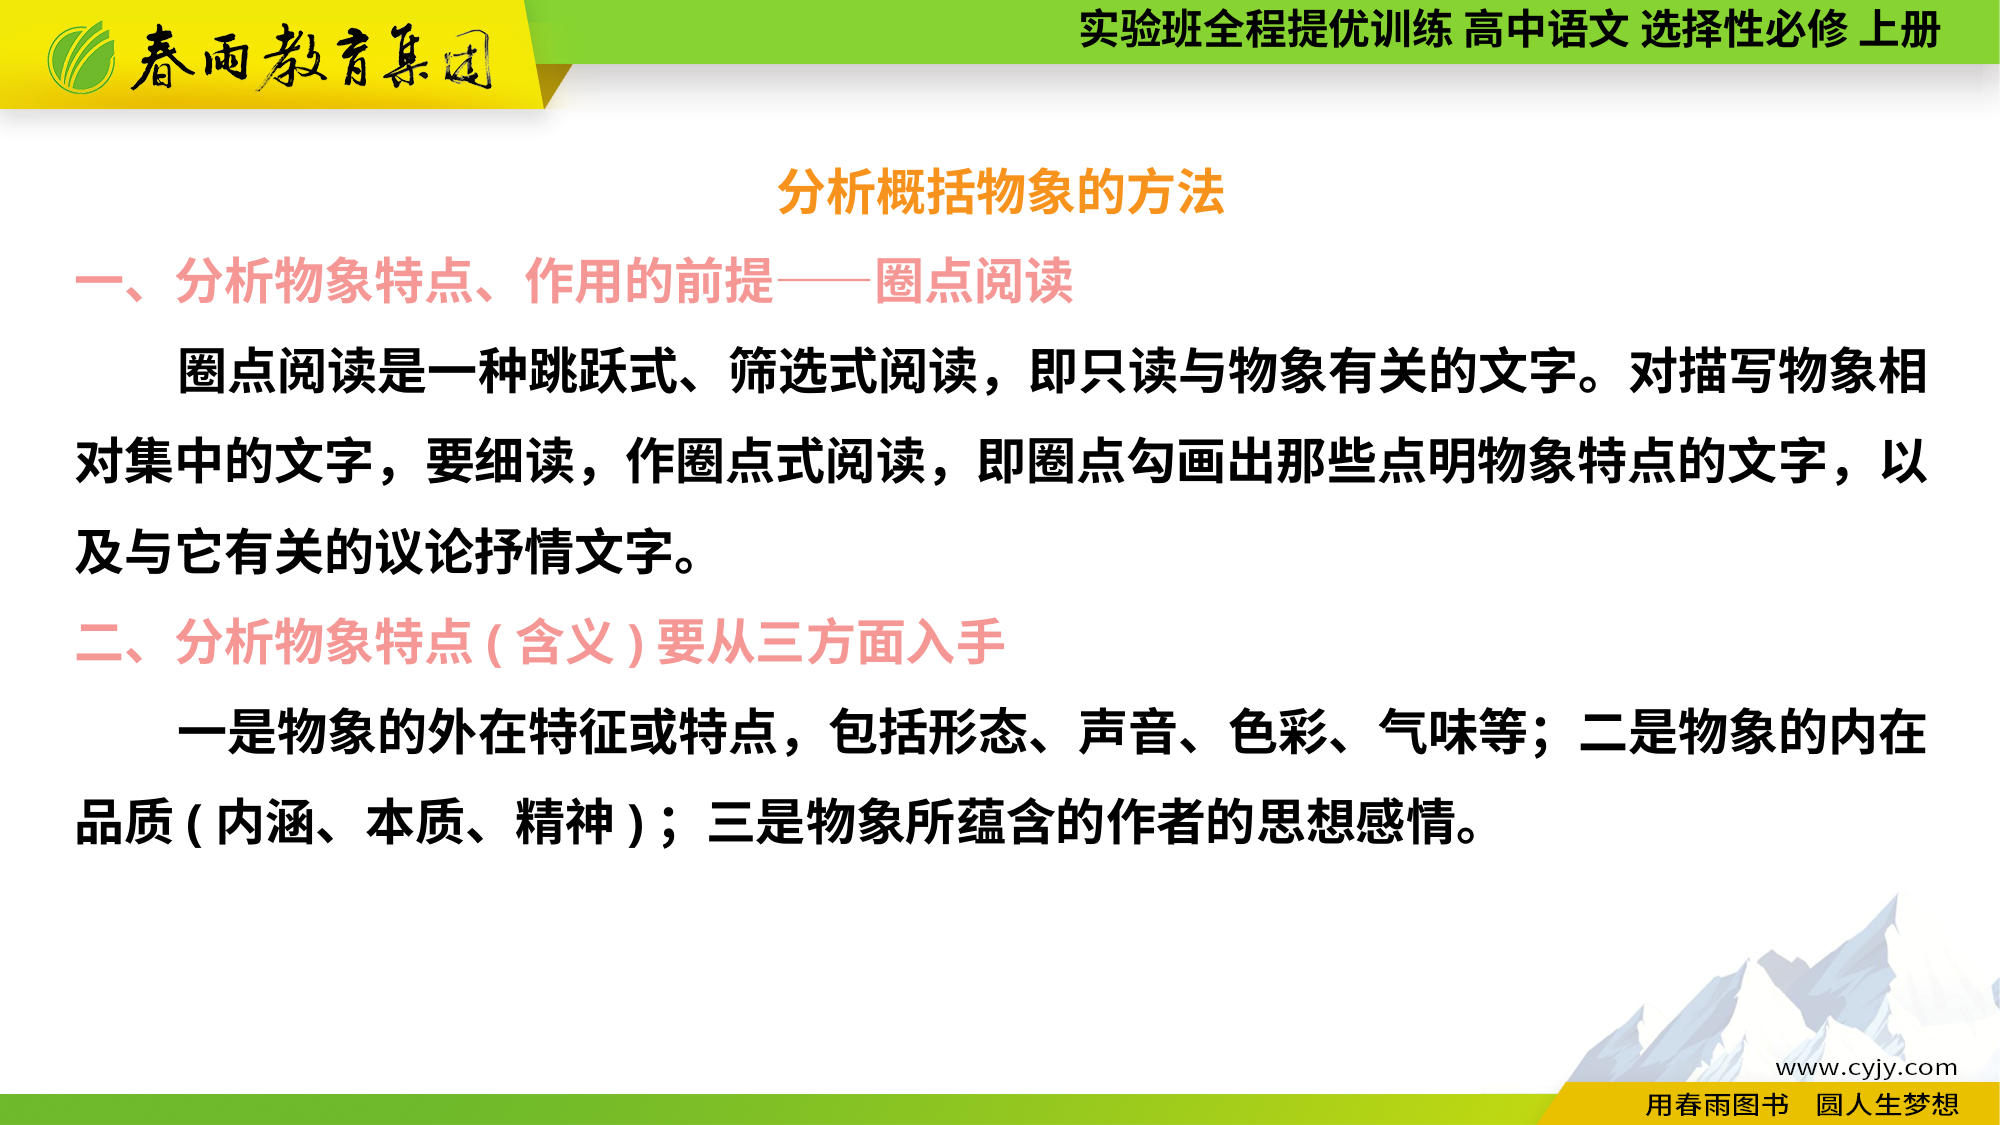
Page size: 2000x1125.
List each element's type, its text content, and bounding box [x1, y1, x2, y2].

list 分析概括物象的方法 一、分析物象特点、作用的前提——圈点阅读 圈点阅读是一种跳跃式、筛选式阅读，即只读与物象有关的文字。对描写物象相对集中的文字，要细读，作圈点式阅读，即圈点勾画出那些点明物象特点的文字，以及与它有关的议论抒情文字。 二、分析物象特点(含义)要从三方面入手 一是物象的外在特征或特点，包括形态、声音、色彩、气味等；二是物象的内在品质(内涵、本质、精神)；三是物象所蕴含的作者的思想感情。 [59, 122, 1944, 865]
picture [0, 0, 2000, 1125]
